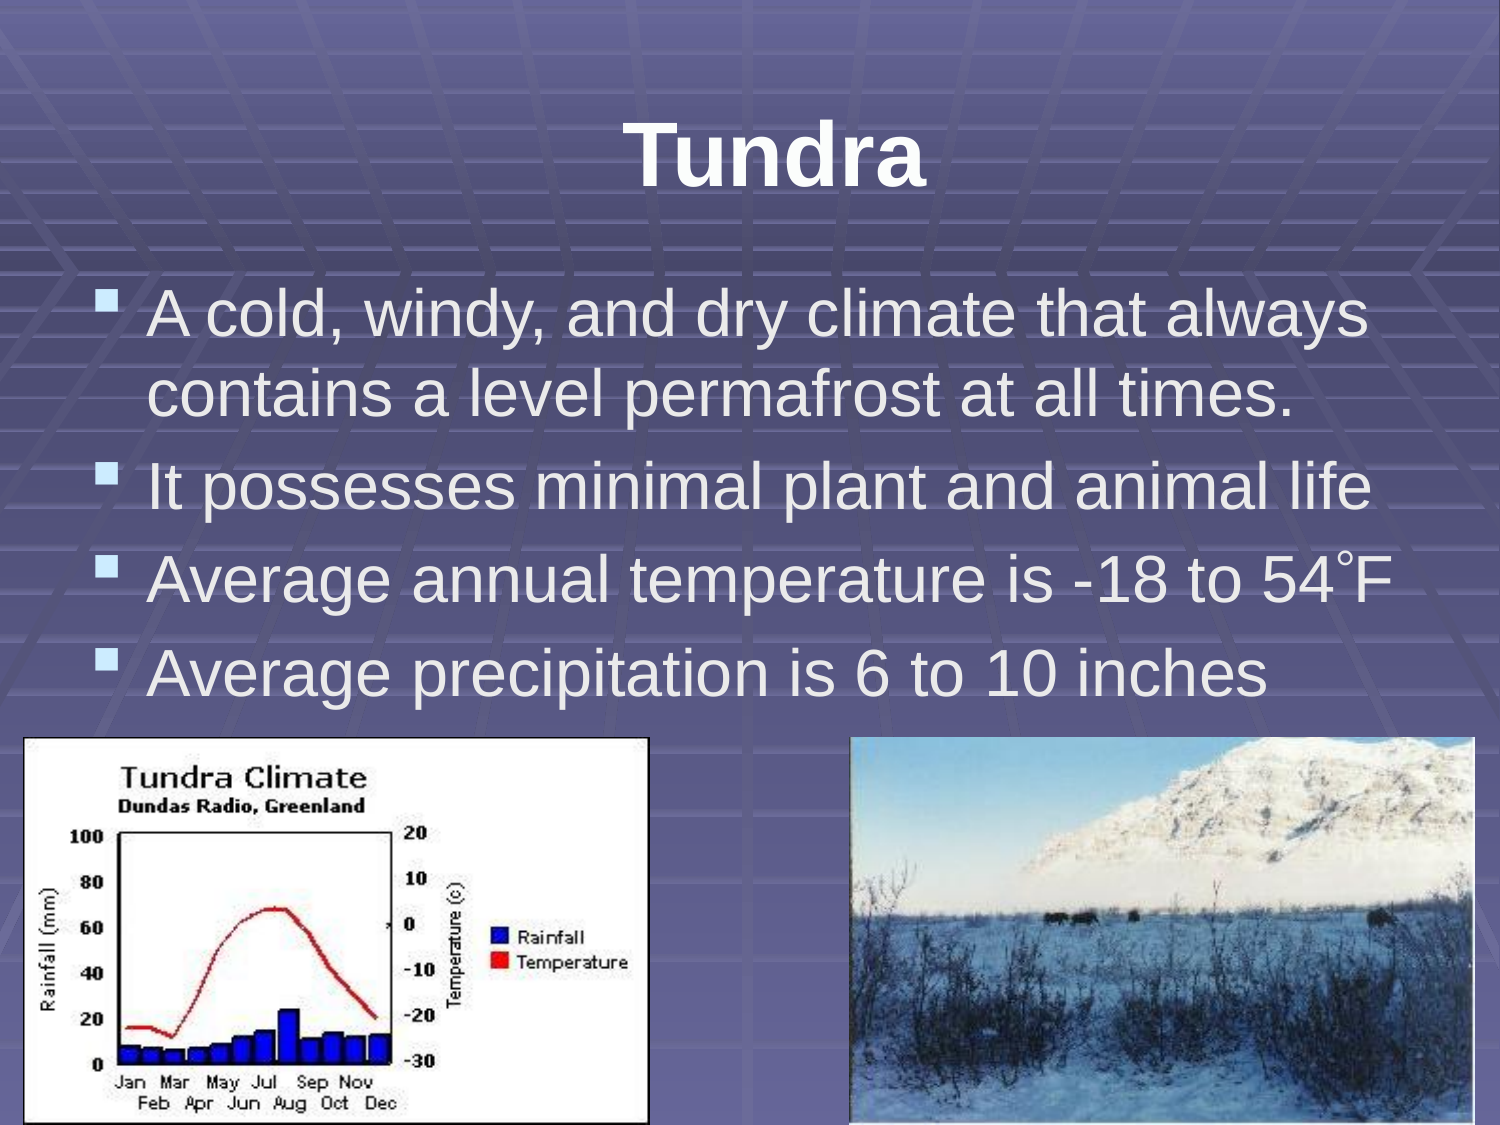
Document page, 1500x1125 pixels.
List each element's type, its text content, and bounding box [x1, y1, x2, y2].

picture [849, 737, 1476, 1125]
title Tundra [0, 0, 1500, 384]
picture [23, 737, 651, 1125]
list A cold, windy, and dry climate that always contains a level permafrost at all times. It possesses minimal plant and animal life Average annual temperature is -18 to 54F Average precipitation is 6 to 10 inches [74, 261, 1425, 1001]
